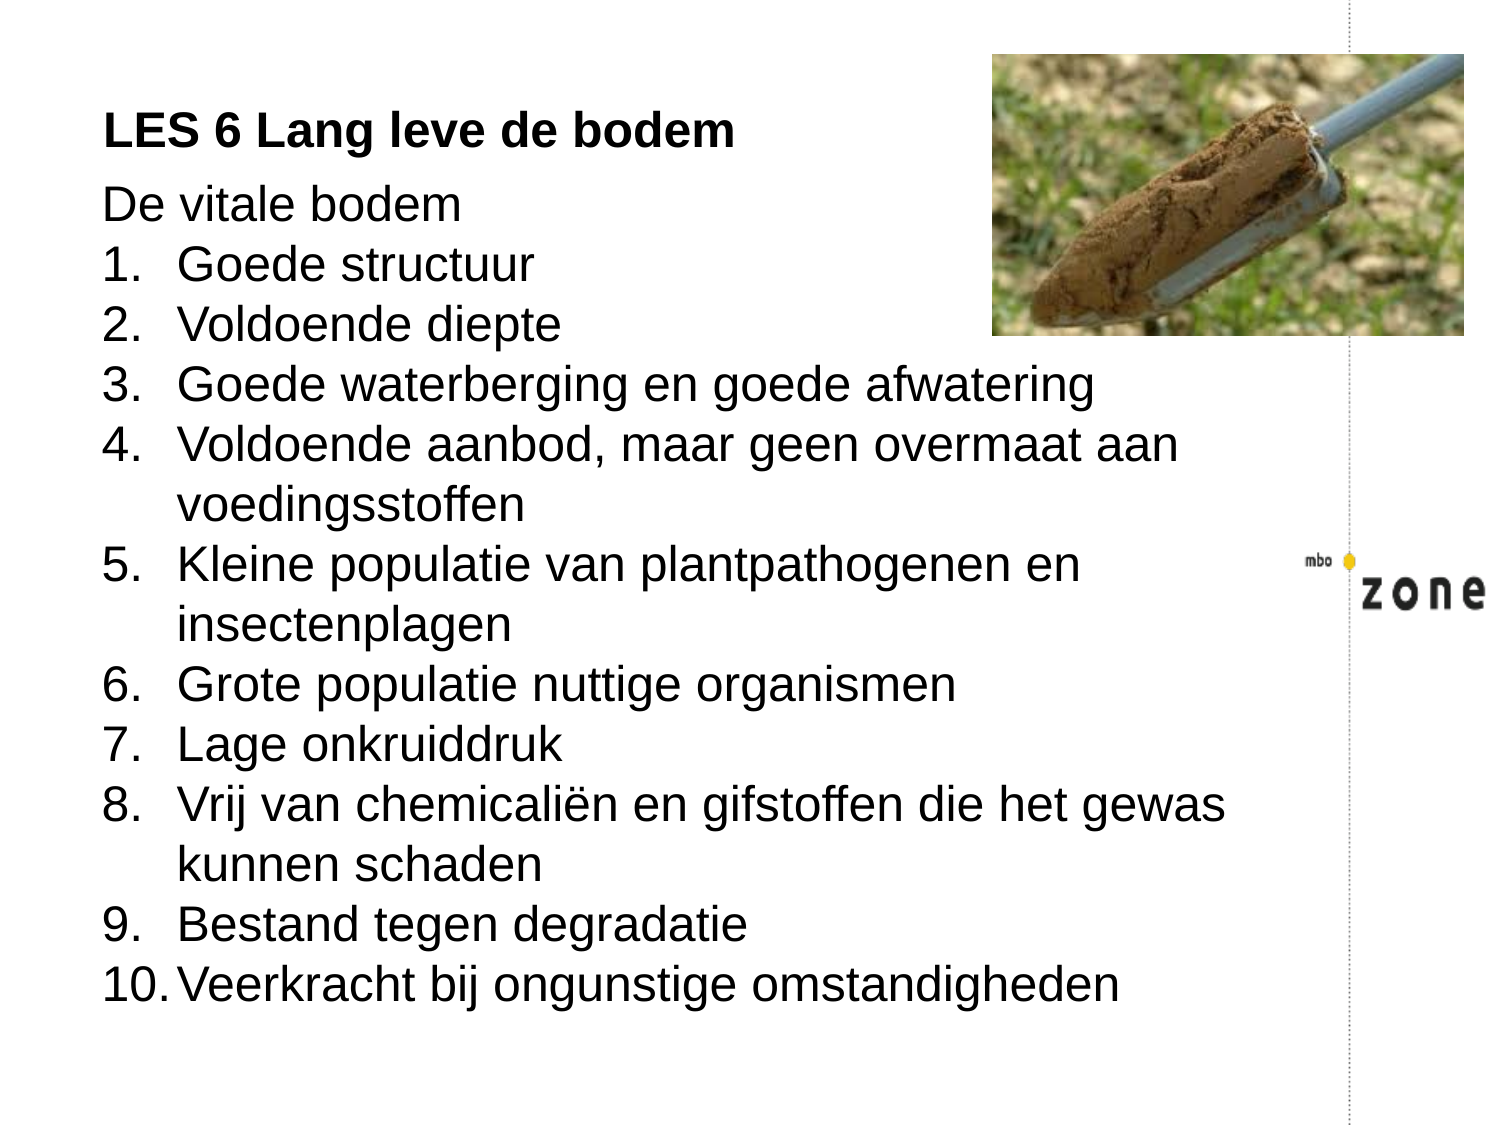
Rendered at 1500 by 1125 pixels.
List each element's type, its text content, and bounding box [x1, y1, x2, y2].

text_box De vitale bodem Goede structuur Voldoende diepte Goede waterberging en goede afwatering Voldoende aanbod, maar geen overmaat aan voedingsstoffen Kleine populatie van plantpathogenen en insectenplagen Grote populatie nuttige organismen Lage onkruiddruk Vrij van chemicaliën en gifstoffen die het gewas kunnen schaden Bestand tegen degradatie Veerkracht bij ongunstige omstandigheden [86, 163, 1269, 1125]
picture [992, 0, 1500, 1125]
text_box LES 6 Lang leve de bodem [88, 89, 992, 163]
